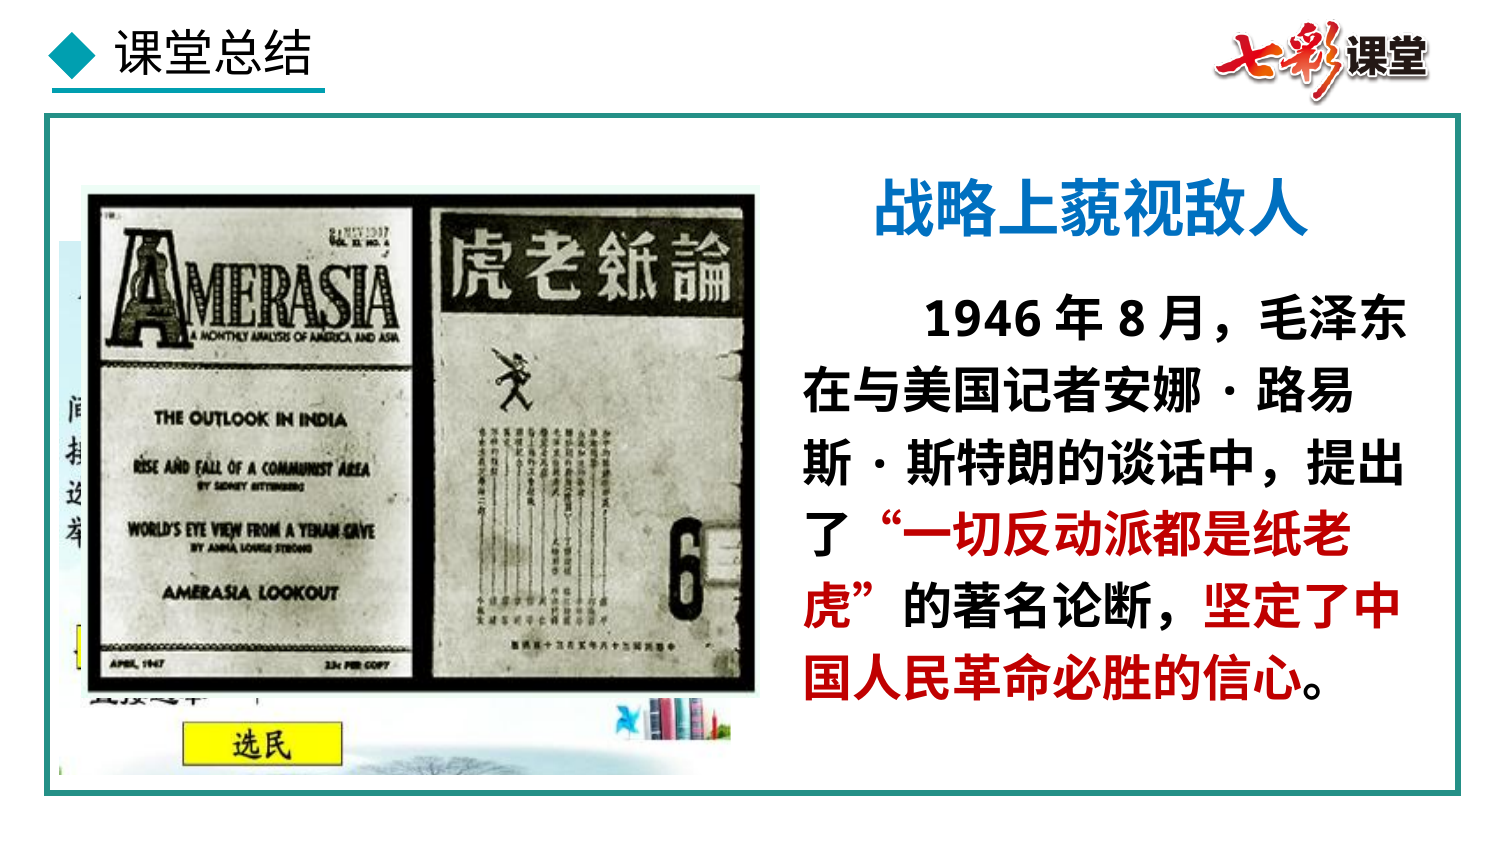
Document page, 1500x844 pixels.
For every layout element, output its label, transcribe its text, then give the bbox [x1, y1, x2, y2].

picture [1210, 15, 1434, 106]
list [58, 240, 732, 775]
picture [80, 185, 761, 699]
text_box 1946年8月，毛泽东在与美国记者安娜·路易斯·斯特朗的谈话中，提出了“一切反动派都是纸老虎”的著名论断，坚定了中国人民革命必胜的信心。 [791, 269, 1436, 713]
text_box 战略上藐视敌人 [860, 163, 1366, 250]
